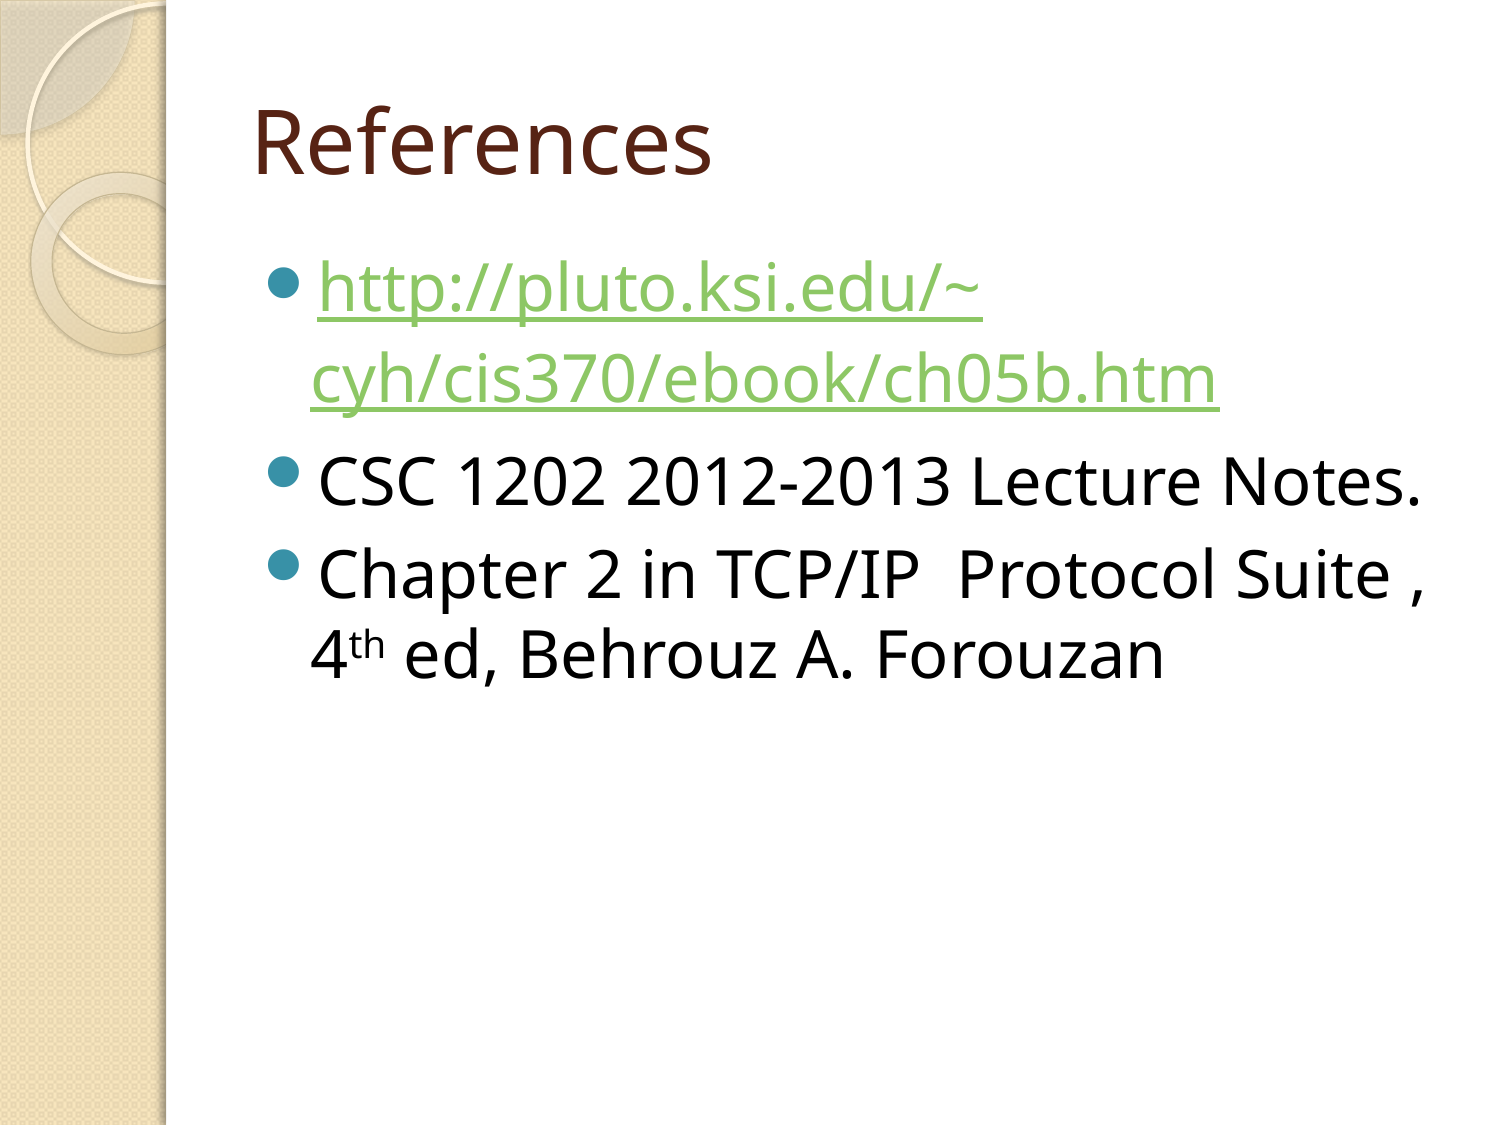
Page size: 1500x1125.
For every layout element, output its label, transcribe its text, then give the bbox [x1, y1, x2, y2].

title References [235, 45, 1466, 233]
list http://pluto.ksi.edu/~cyh/cis370/ebook/ch05b.htm CSC 1202 2012-2013 Lecture Notes. Chapter 2 in TCP/IP Protocol Suite , 4th ed, Behrouz A. Forouzan [235, 237, 1466, 1025]
